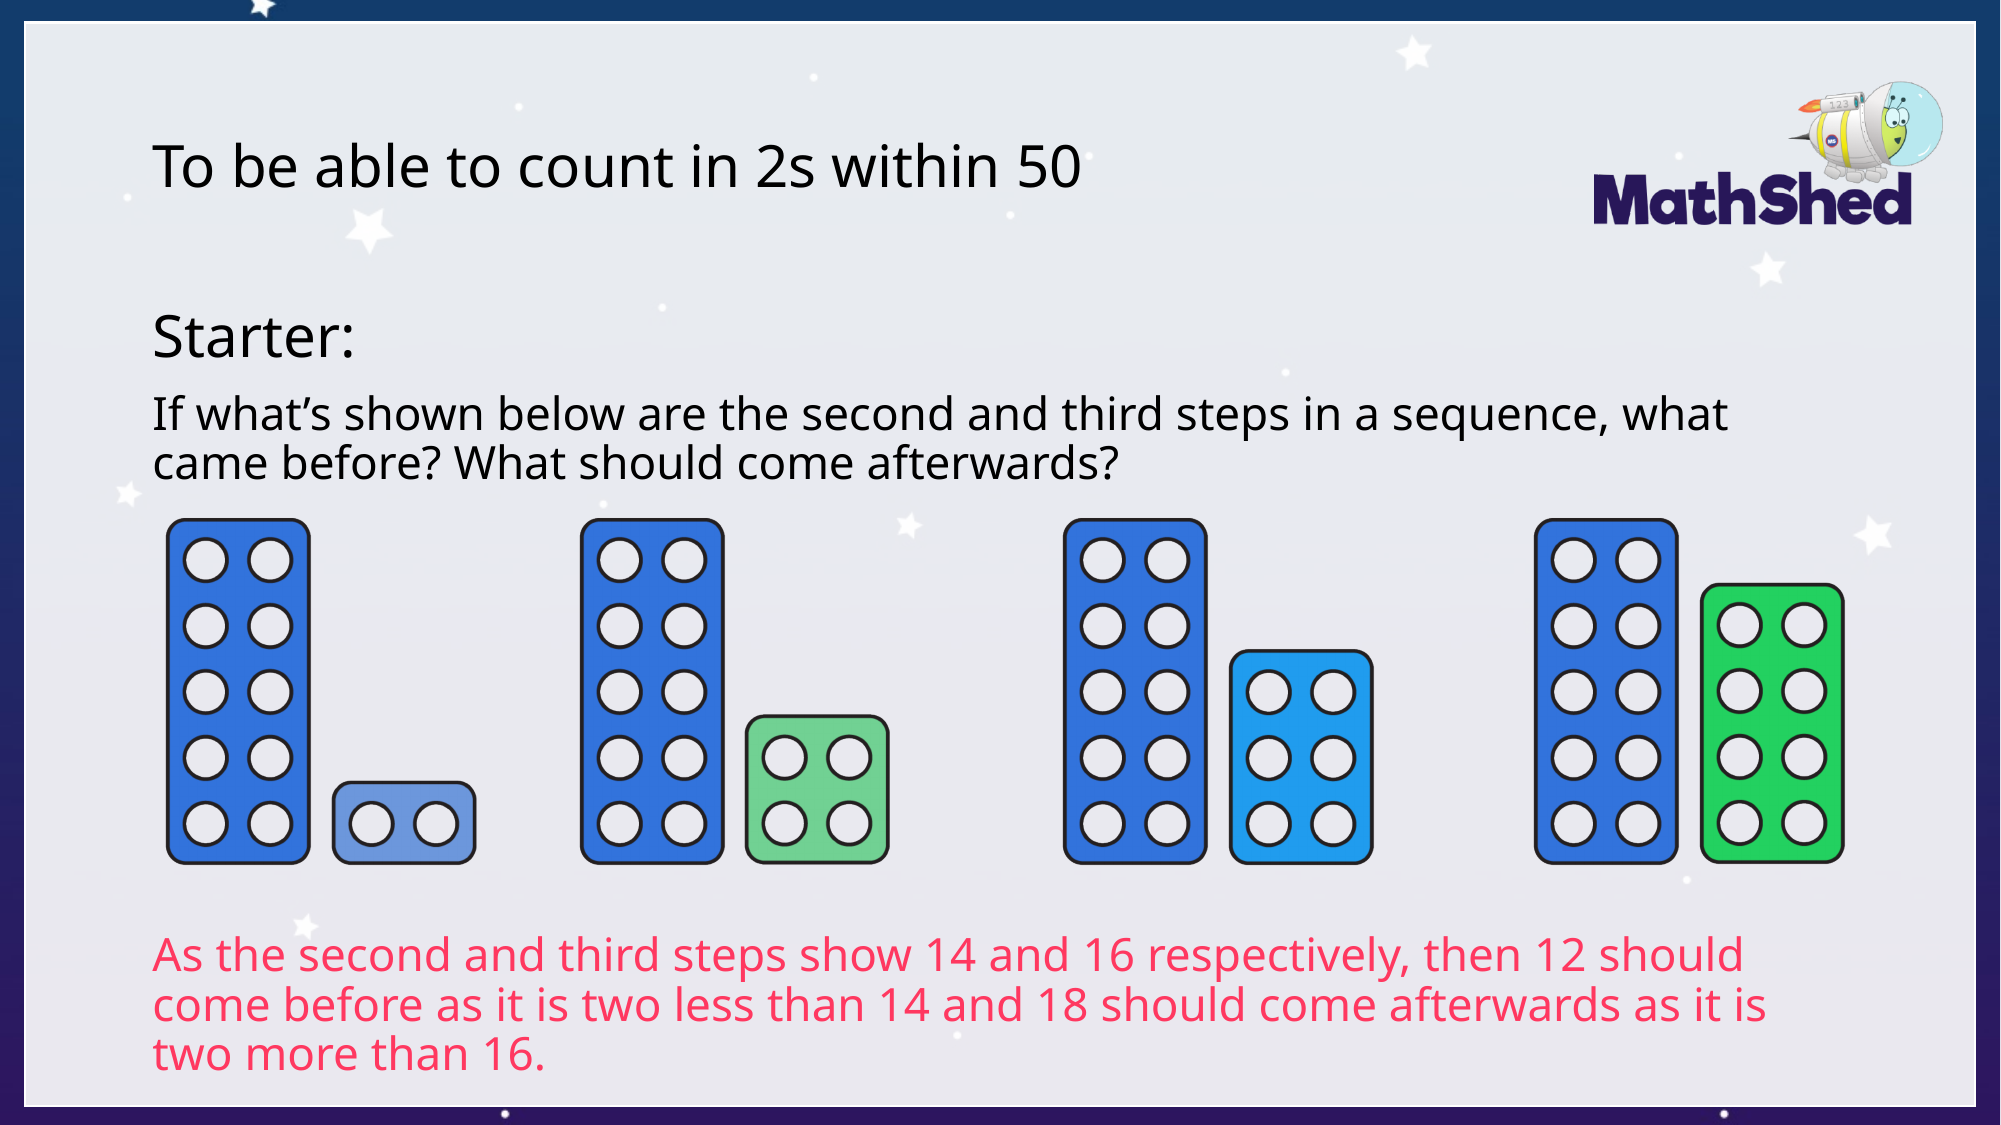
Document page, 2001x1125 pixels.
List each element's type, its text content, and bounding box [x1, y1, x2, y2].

title To be able to count in 2s within 50 [137, 59, 1578, 278]
picture [0, 0, 2001, 1125]
list Starter: If what’s shown below are the second and third steps in a sequence, what came before? What should come afterwards? As the second and third steps show 14 and 16 respectively, then 12 should come before as it is two less than 14 and 18 should come afterwards as it is two more than 16. [137, 780, 1863, 1014]
list Starter: If what’s shown below are the second and third steps in a sequence, what came before? What should come afterwards? As the second and third steps show 14 and 16 respectively, then 12 should come before as it is two less than 14 and 18 should come afterwards as it is two more than 16. [137, 299, 1863, 602]
